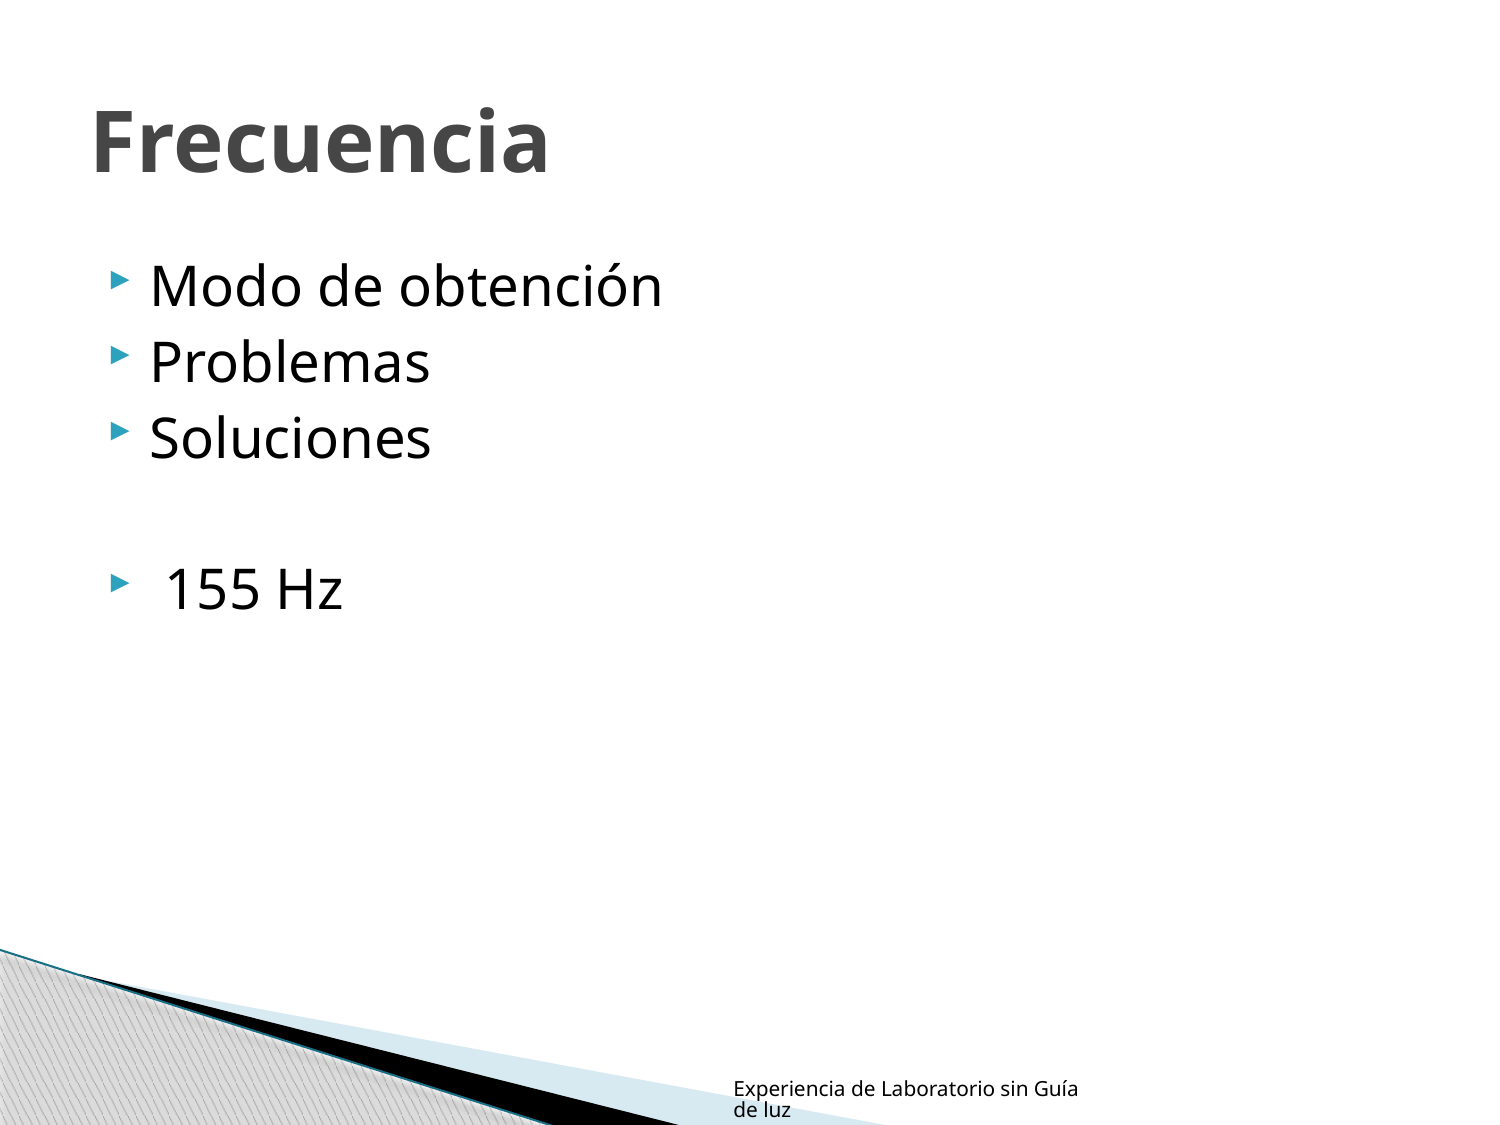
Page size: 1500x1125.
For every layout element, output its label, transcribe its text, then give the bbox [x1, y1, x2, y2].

footer Experiencia de Laboratorio sin Guía de luz [718, 1051, 1105, 1112]
title Frecuencia [75, 45, 1425, 233]
